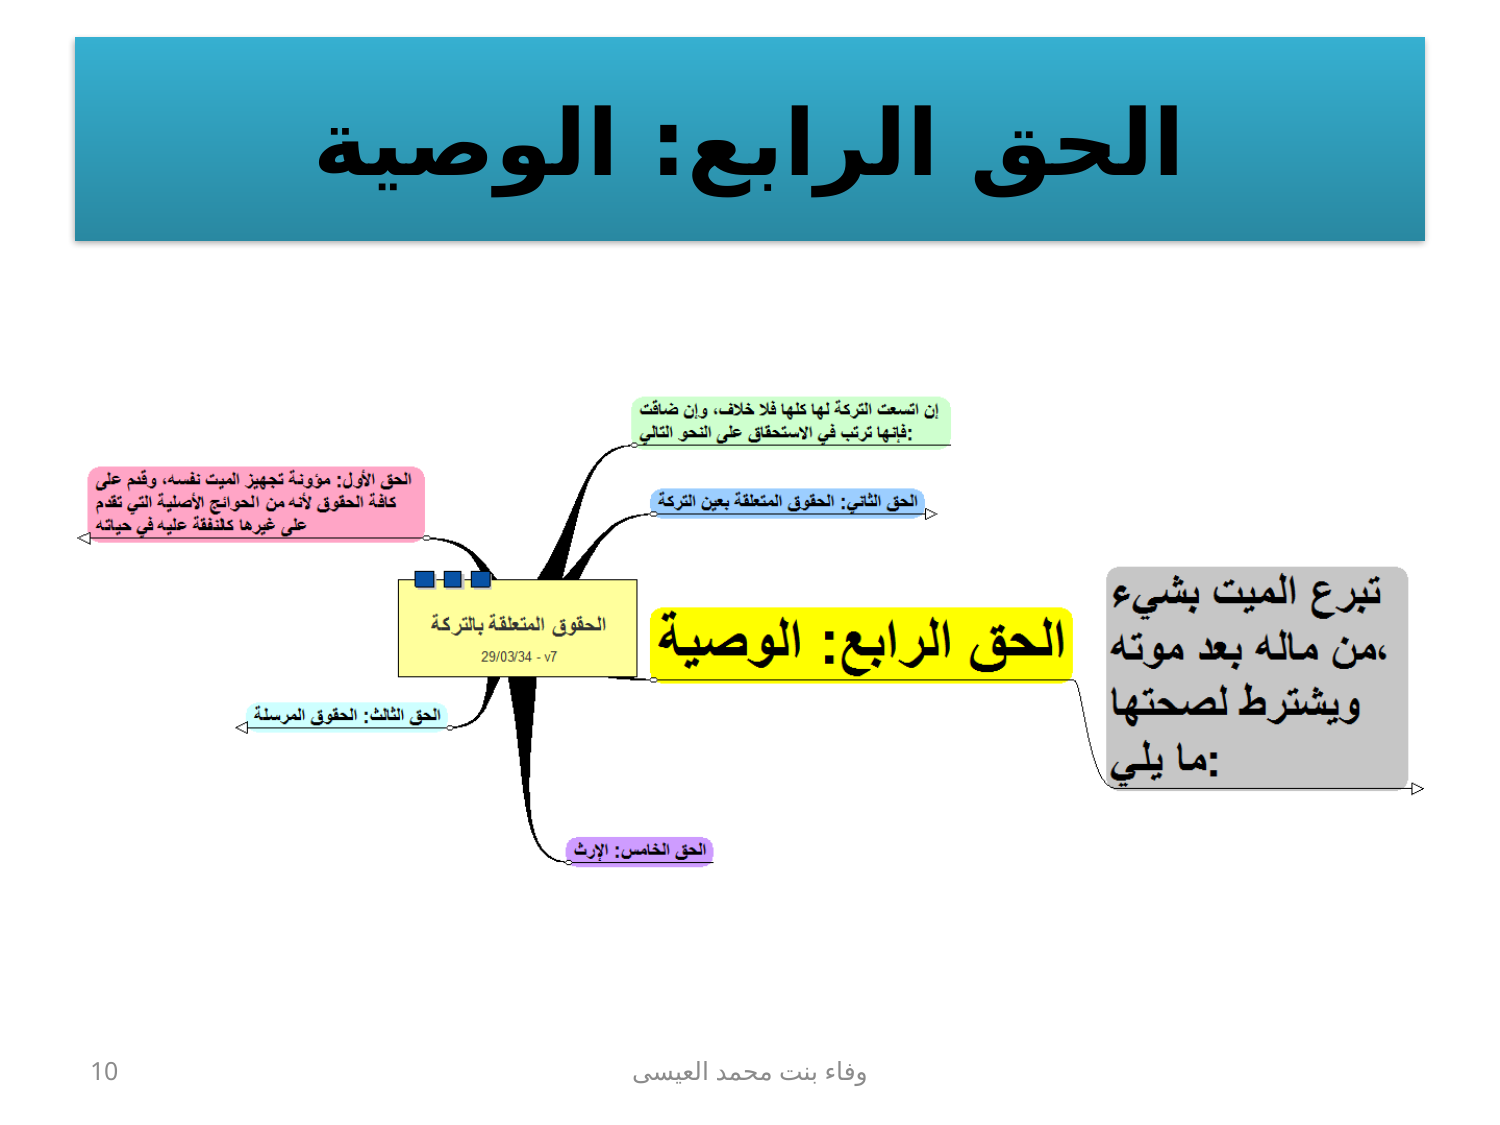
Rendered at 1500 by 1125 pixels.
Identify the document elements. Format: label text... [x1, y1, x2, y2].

footer وفاء بنت محمد العيسى [512, 1042, 988, 1103]
slide_number 10 [75, 1042, 425, 1103]
picture [74, 262, 1426, 1005]
title الحق الرابع: الوصية [75, 37, 1425, 241]
